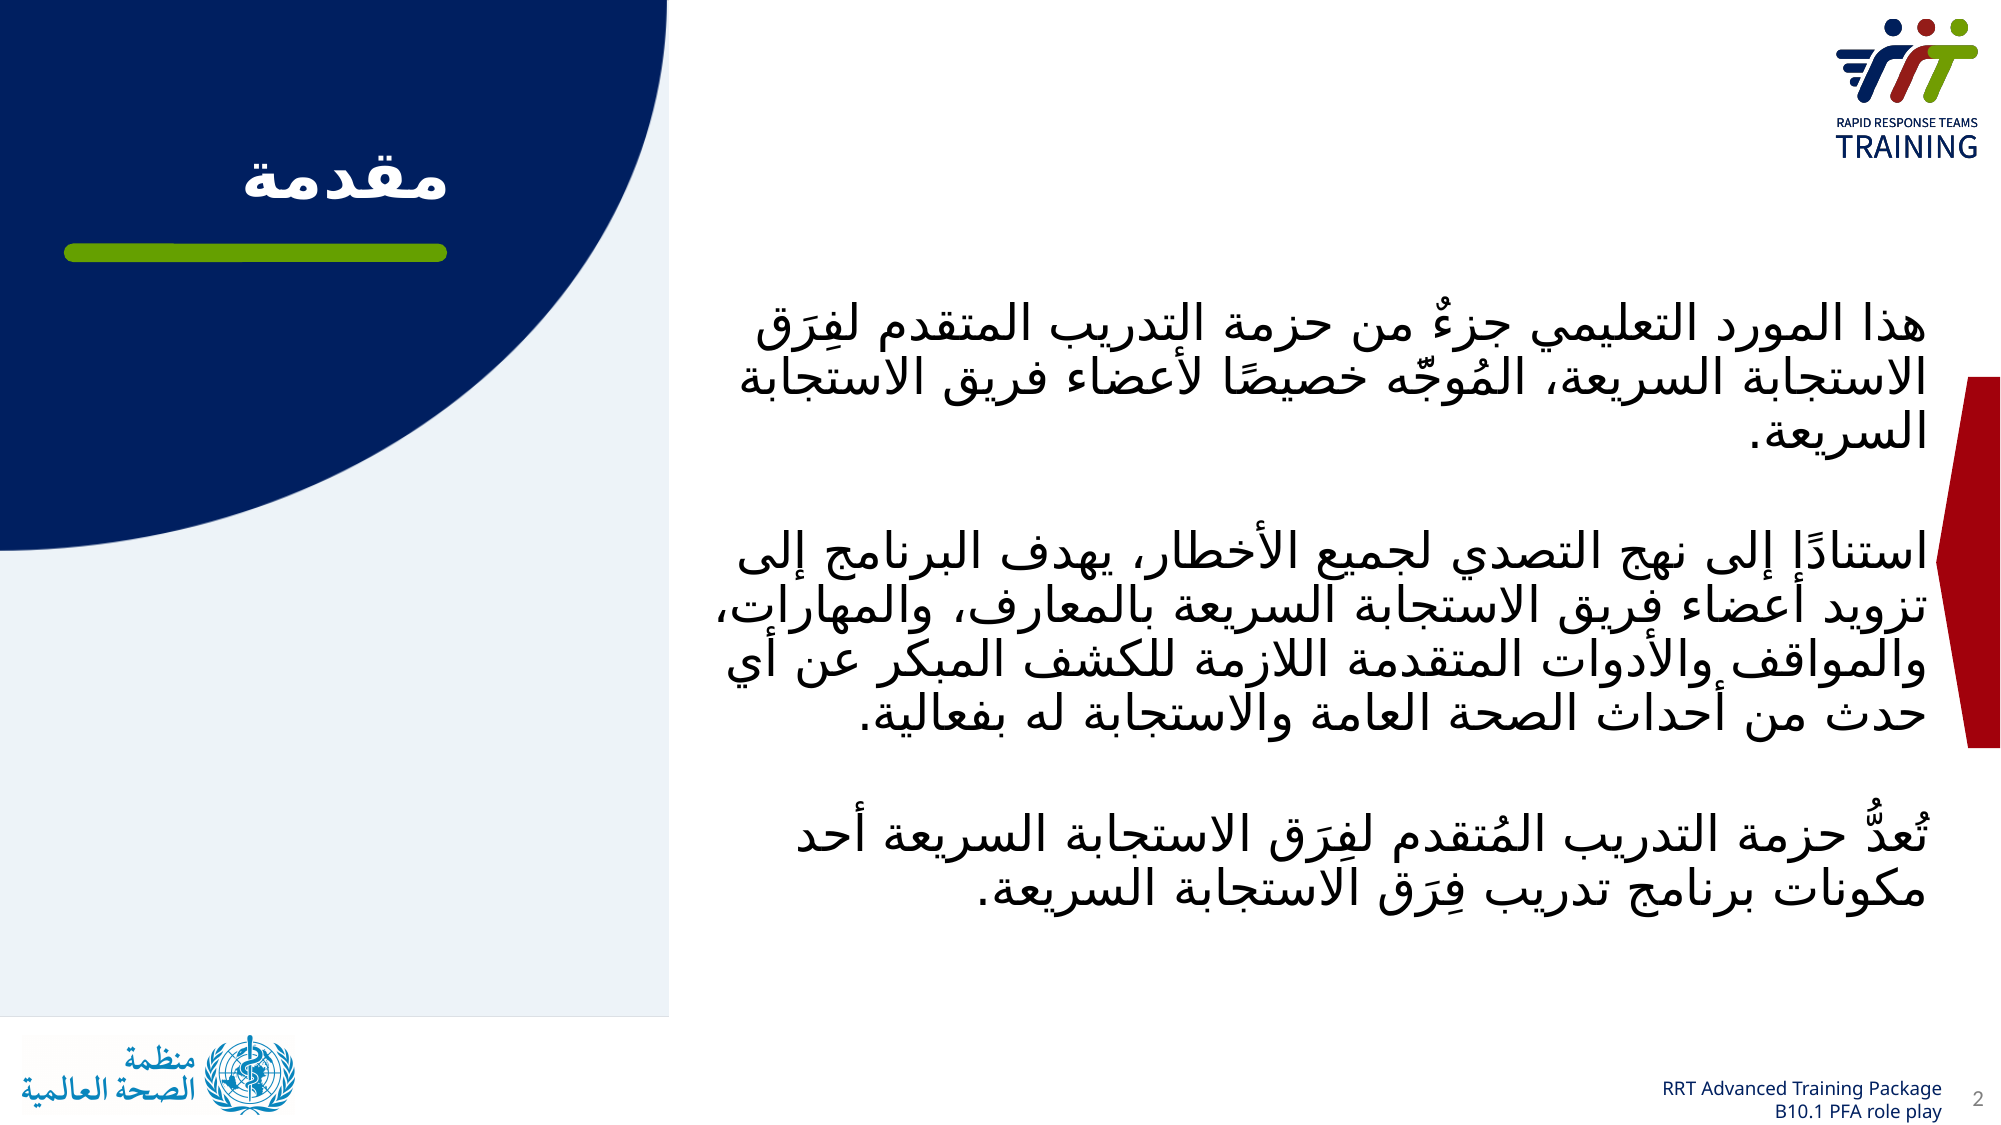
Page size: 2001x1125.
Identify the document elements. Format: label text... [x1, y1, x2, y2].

text_box مقدمة [80, 75, 451, 213]
picture [22, 1035, 295, 1115]
picture [1835, 19, 1978, 167]
list هذا المورد التعليمي جزءٌ من حزمة التدريب المتقدم لفِرَق الاستجابة السريعة، المُوجَّه خصيصًا لأعضاء فريق الاستجابة السريعة. استنادًا إلى نهج التصدي لجميع الأخطار، يهدف البرنامج إلى تزويد أعضاء فريق الاستجابة السريعة بالمعارف، والمهارات، والمواقف والأدوات المتقدمة اللازمة للكشف المبكر عن أي حدث من أحداث الصحة العامة والاستجابة له بفعالية. تُعدُّ حزمة التدريب المُتقدم لفِرَق الاستجابة السريعة أحد مكونات برنامج تدريب فِرَق الاستجابة السريعة. [693, 296, 1930, 937]
picture [252, 1050, 258, 1059]
picture [0, 0, 669, 1018]
